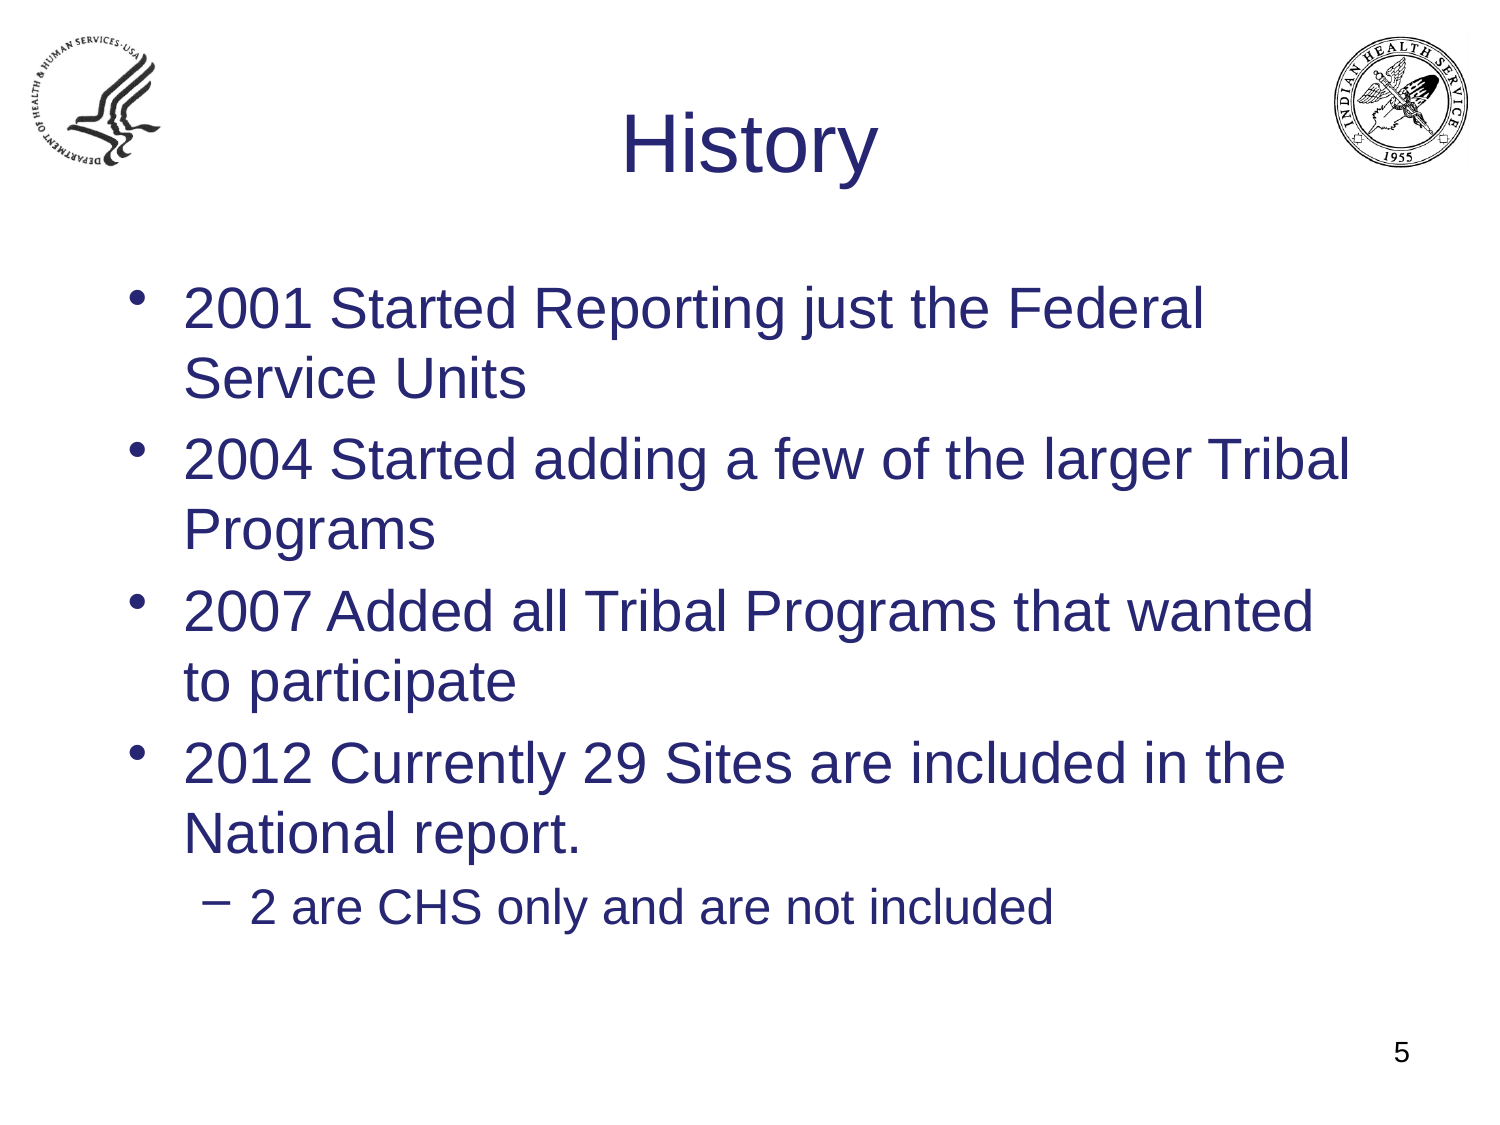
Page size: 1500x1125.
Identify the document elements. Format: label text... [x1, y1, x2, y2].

picture [1333, 33, 1469, 169]
title History [75, 45, 1425, 233]
list 2001 Started Reporting just the Federal Service Units 2004 Started adding a few of the larger Tribal Programs 2007 Added all Tribal Programs that wanted to participate 2012 Currently 29 Sites are included in the National report. 2 are CHS only and are not included [112, 262, 1375, 943]
slide_number 5 [1074, 1025, 1425, 1104]
picture [28, 33, 164, 169]
